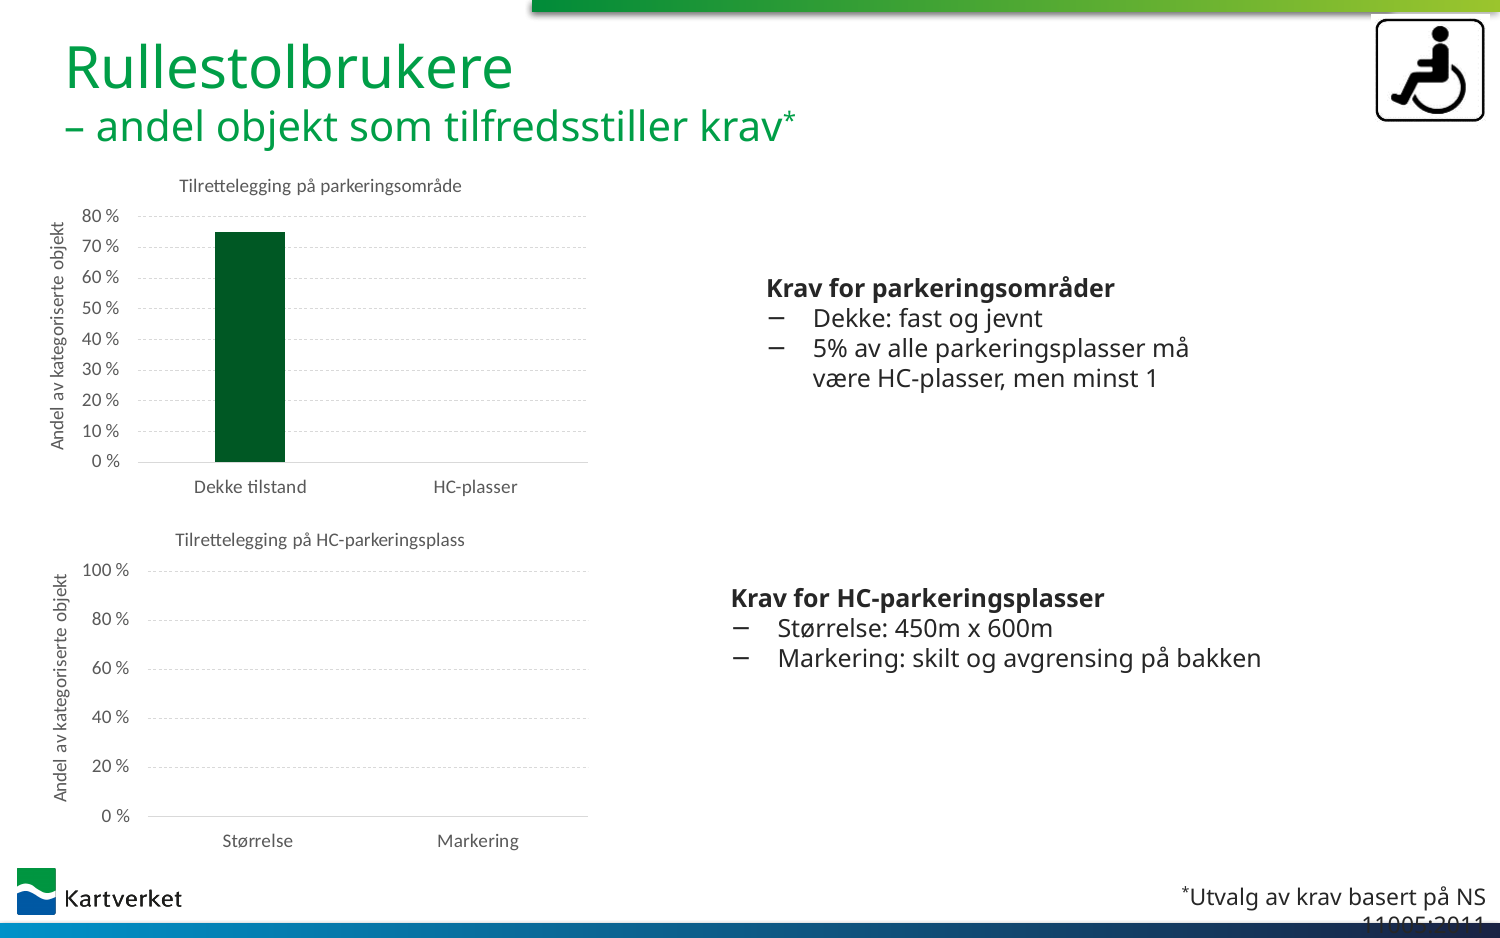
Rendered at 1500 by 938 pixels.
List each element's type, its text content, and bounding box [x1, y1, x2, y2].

text_box Krav for HC-parkeringsplasser Størrelse: 450m x 600m Markering: skilt og avgrensing på bakken [715, 574, 1278, 680]
picture [41, 520, 599, 859]
text_box *Utvalg av krav basert på NS 11005:2011 [1068, 873, 1500, 938]
text_box Krav for parkeringsområder Dekke: fast og jevnt 5% av alle parkeringsplasser må være HC-plasser, men minst 1 [751, 264, 1232, 400]
picture [1371, 13, 1491, 127]
text_box Rullestolbrukere – andel objekt som tilfredsstiller krav* [49, 23, 1431, 158]
picture [41, 166, 599, 505]
